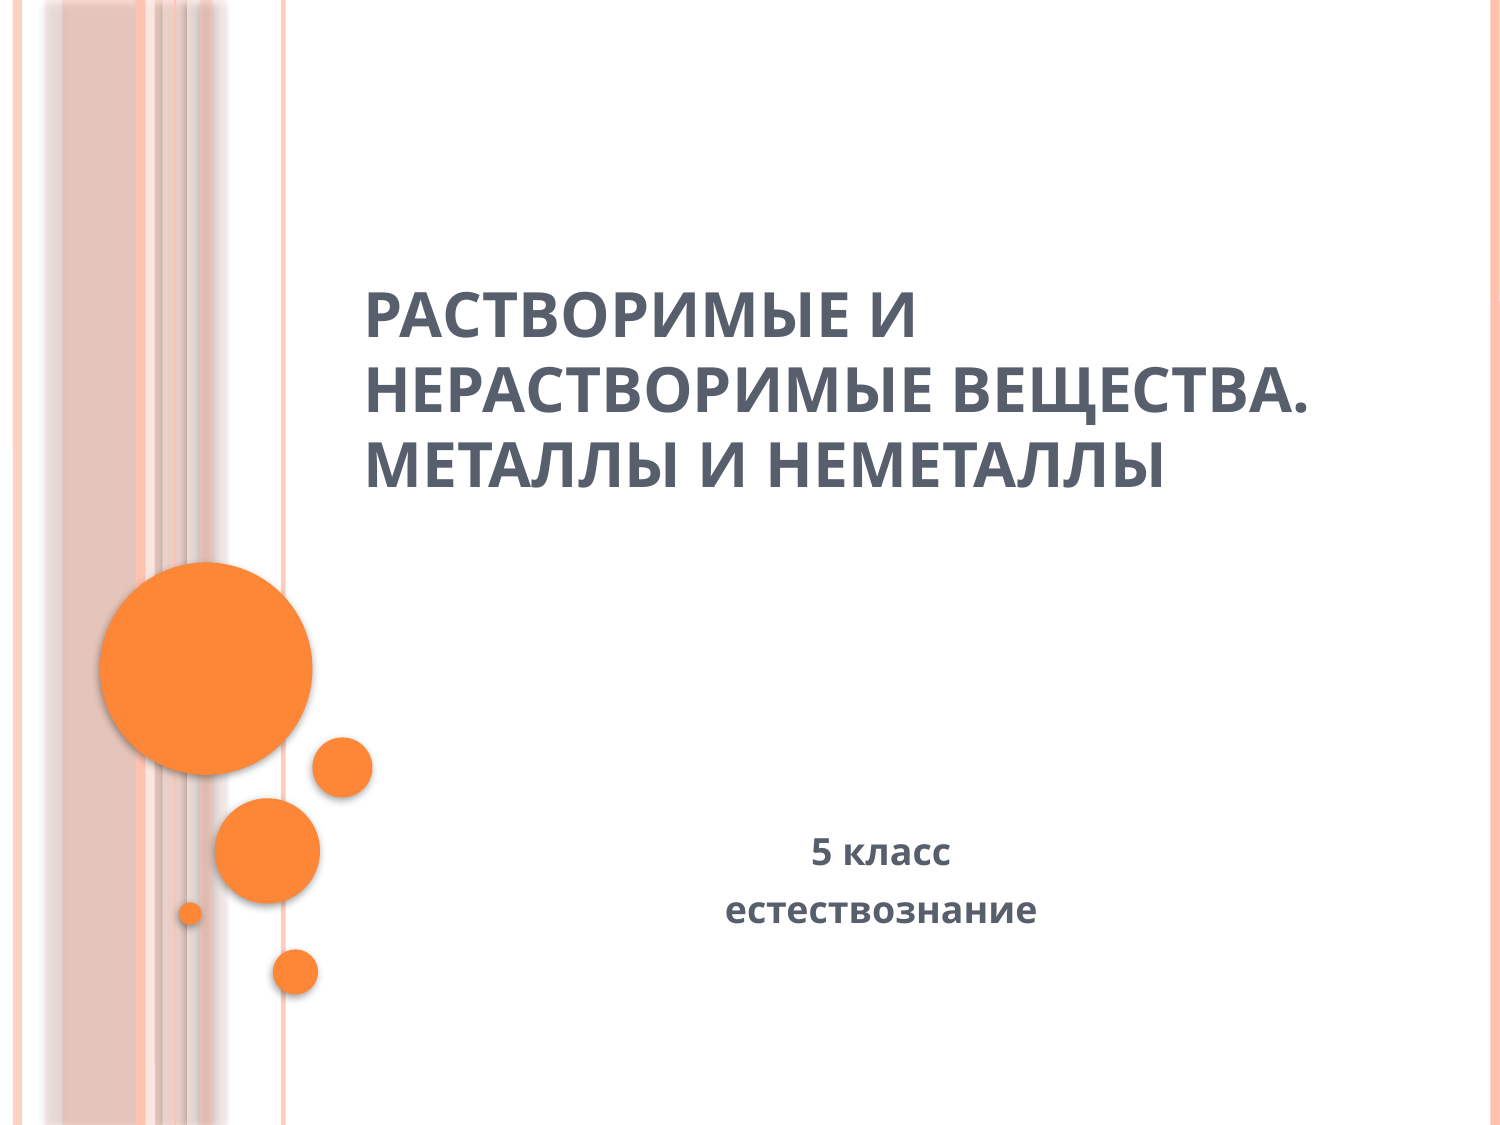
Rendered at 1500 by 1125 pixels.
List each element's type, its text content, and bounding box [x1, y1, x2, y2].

subtitle 5 класс естествознание [375, 820, 1388, 1046]
title Растворимые и нерастворимые вещества. Металлы и неметаллы [348, 196, 1361, 507]
